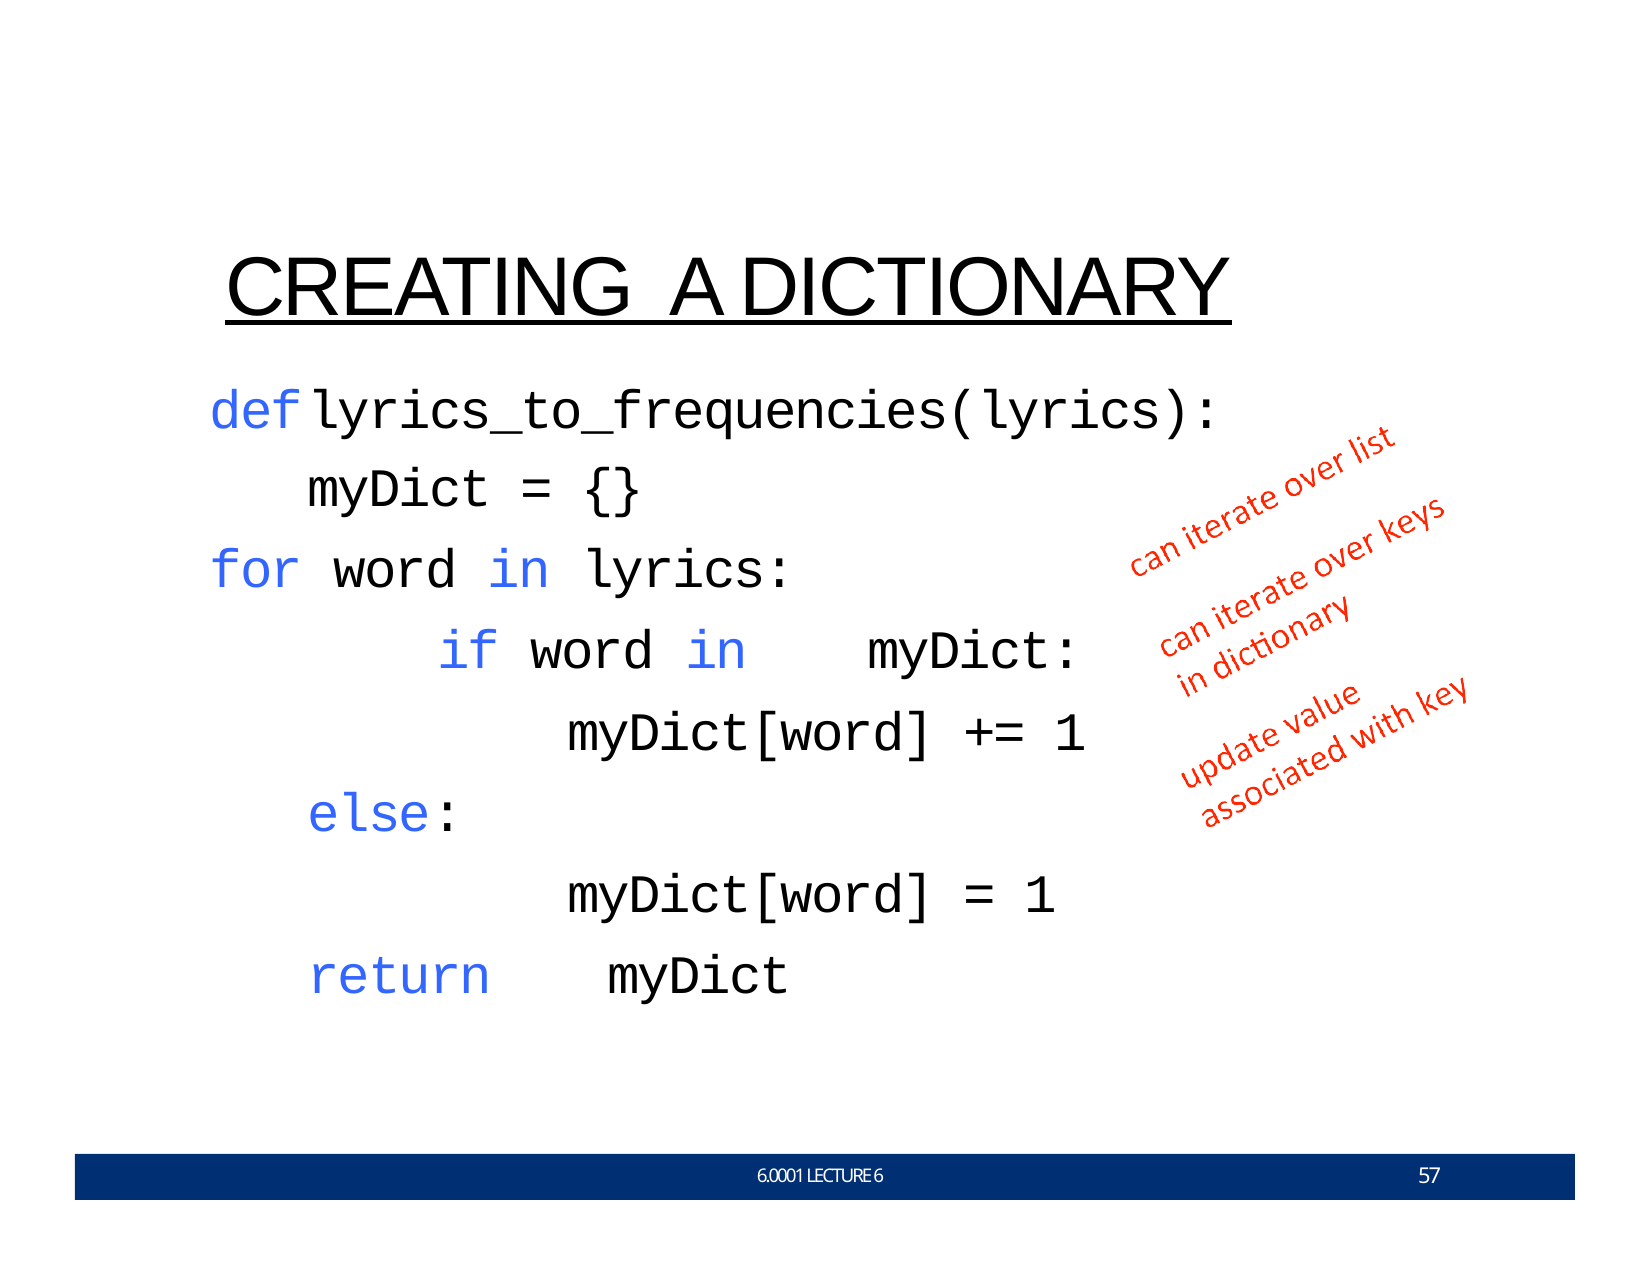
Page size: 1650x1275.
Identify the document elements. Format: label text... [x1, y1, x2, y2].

footer 6.0001 LECTURE 6 [754, 1162, 897, 1275]
slide_number 57 [1414, 1150, 1445, 1275]
text_box def lyrics_to_frequencies(lyrics): myDict = {} for word in lyrics: if word in myDict: myDict[word] += 1 else: myDict[word] = 1 return myDict [207, 358, 1318, 1005]
title CREATING A DICTIONARY [222, 128, 1450, 427]
text_box [1131, 427, 1466, 827]
